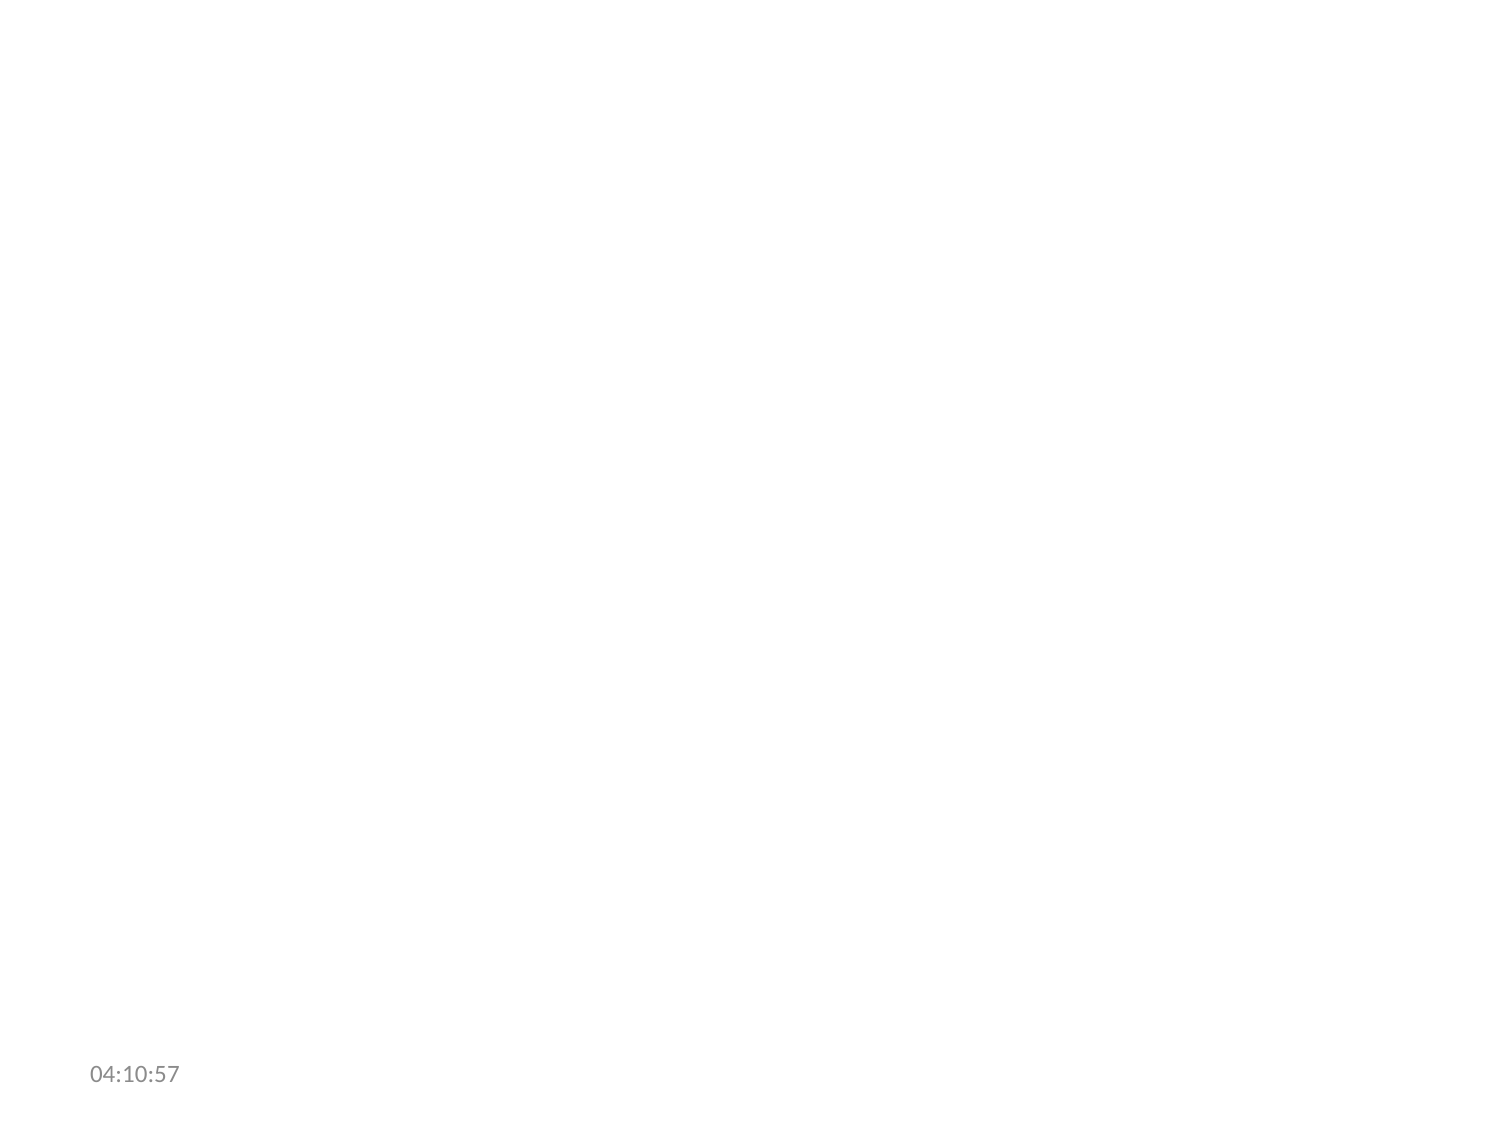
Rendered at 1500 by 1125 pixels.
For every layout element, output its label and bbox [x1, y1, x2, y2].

slide_number [75, 1042, 425, 1103]
